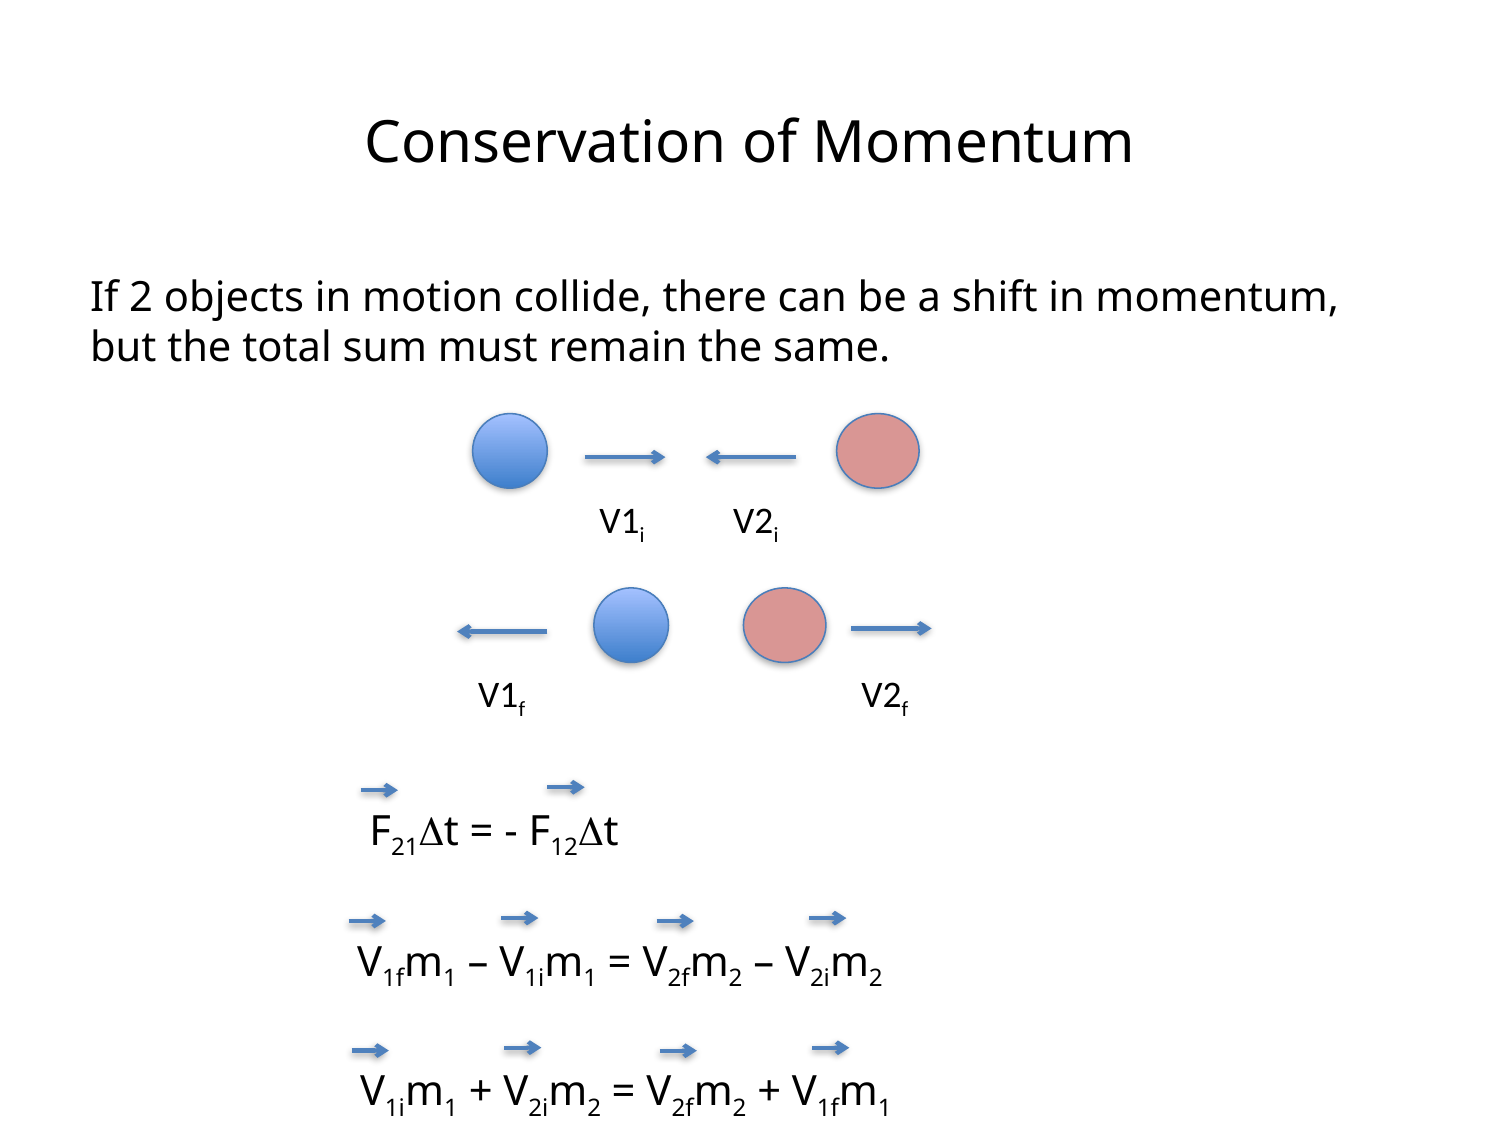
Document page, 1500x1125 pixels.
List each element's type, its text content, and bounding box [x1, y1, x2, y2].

text_box [835, 412, 920, 489]
text_box [471, 412, 549, 489]
text_box V1f [463, 662, 545, 729]
title Conservation of Momentum [75, 45, 1425, 233]
text_box [742, 587, 827, 664]
text_box V1fm1 – V1im1 = V2fm2 – V2im2 [342, 927, 983, 999]
text_box V2f [846, 662, 928, 729]
list If 2 objects in motion collide, there can be a shift in momentum, but the total sum must remain the same. [75, 262, 1425, 400]
text_box [593, 587, 670, 664]
text_box V1i [584, 488, 666, 555]
text_box F21Dt = - F12Dt [354, 796, 682, 868]
text_box V2i [718, 488, 800, 555]
text_box V1im1 + V2im2 = V2fm2 + V1fm1 [345, 1056, 986, 1125]
